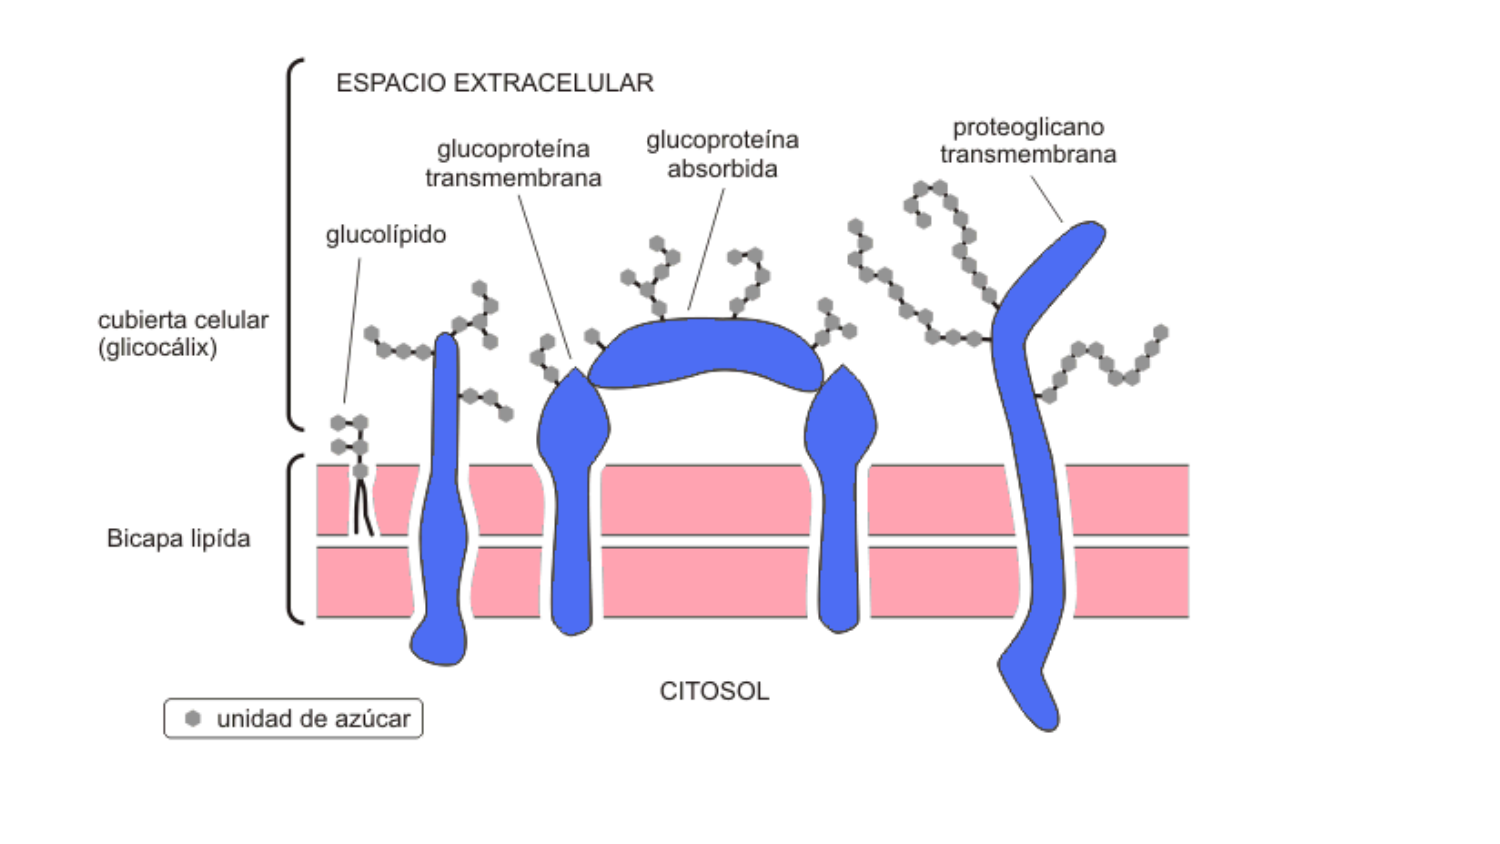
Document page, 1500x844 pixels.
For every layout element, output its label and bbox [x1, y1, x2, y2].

picture [0, 0, 1252, 844]
